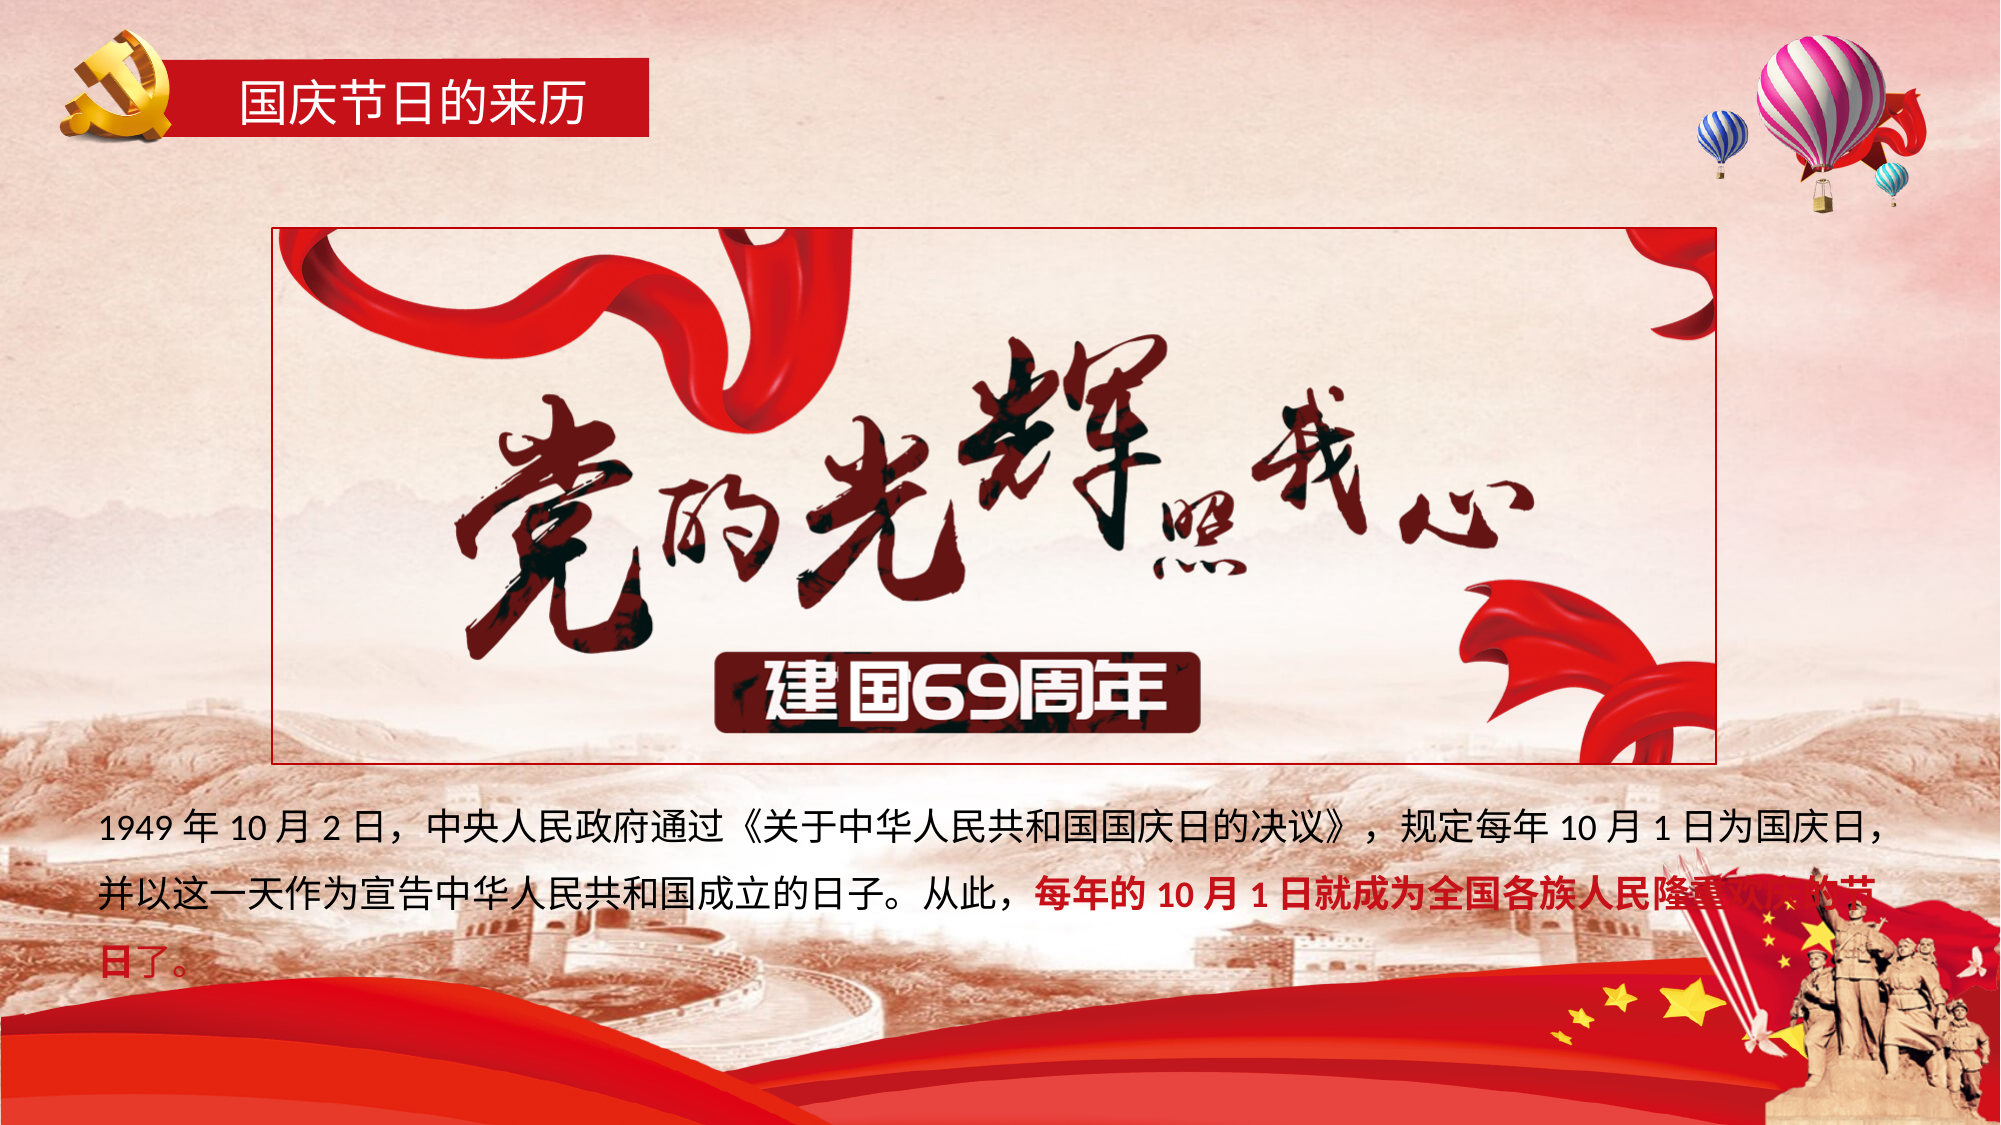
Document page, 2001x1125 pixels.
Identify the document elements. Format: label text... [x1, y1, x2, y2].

picture [0, 0, 2001, 1125]
text_box 1949年10月2日，中央人民政府通过《关于中华人民共和国国庆日的决议》，规定每年10月1日为国庆日，并以这一天作为宣告中华人民共和国成立的日子。从此，每年的10月1日就成为全国各族人民隆重欢庆的节日了。 [82, 772, 1897, 990]
text_box [172, 56, 651, 138]
text_box 国庆节日的来历 [193, 54, 628, 137]
